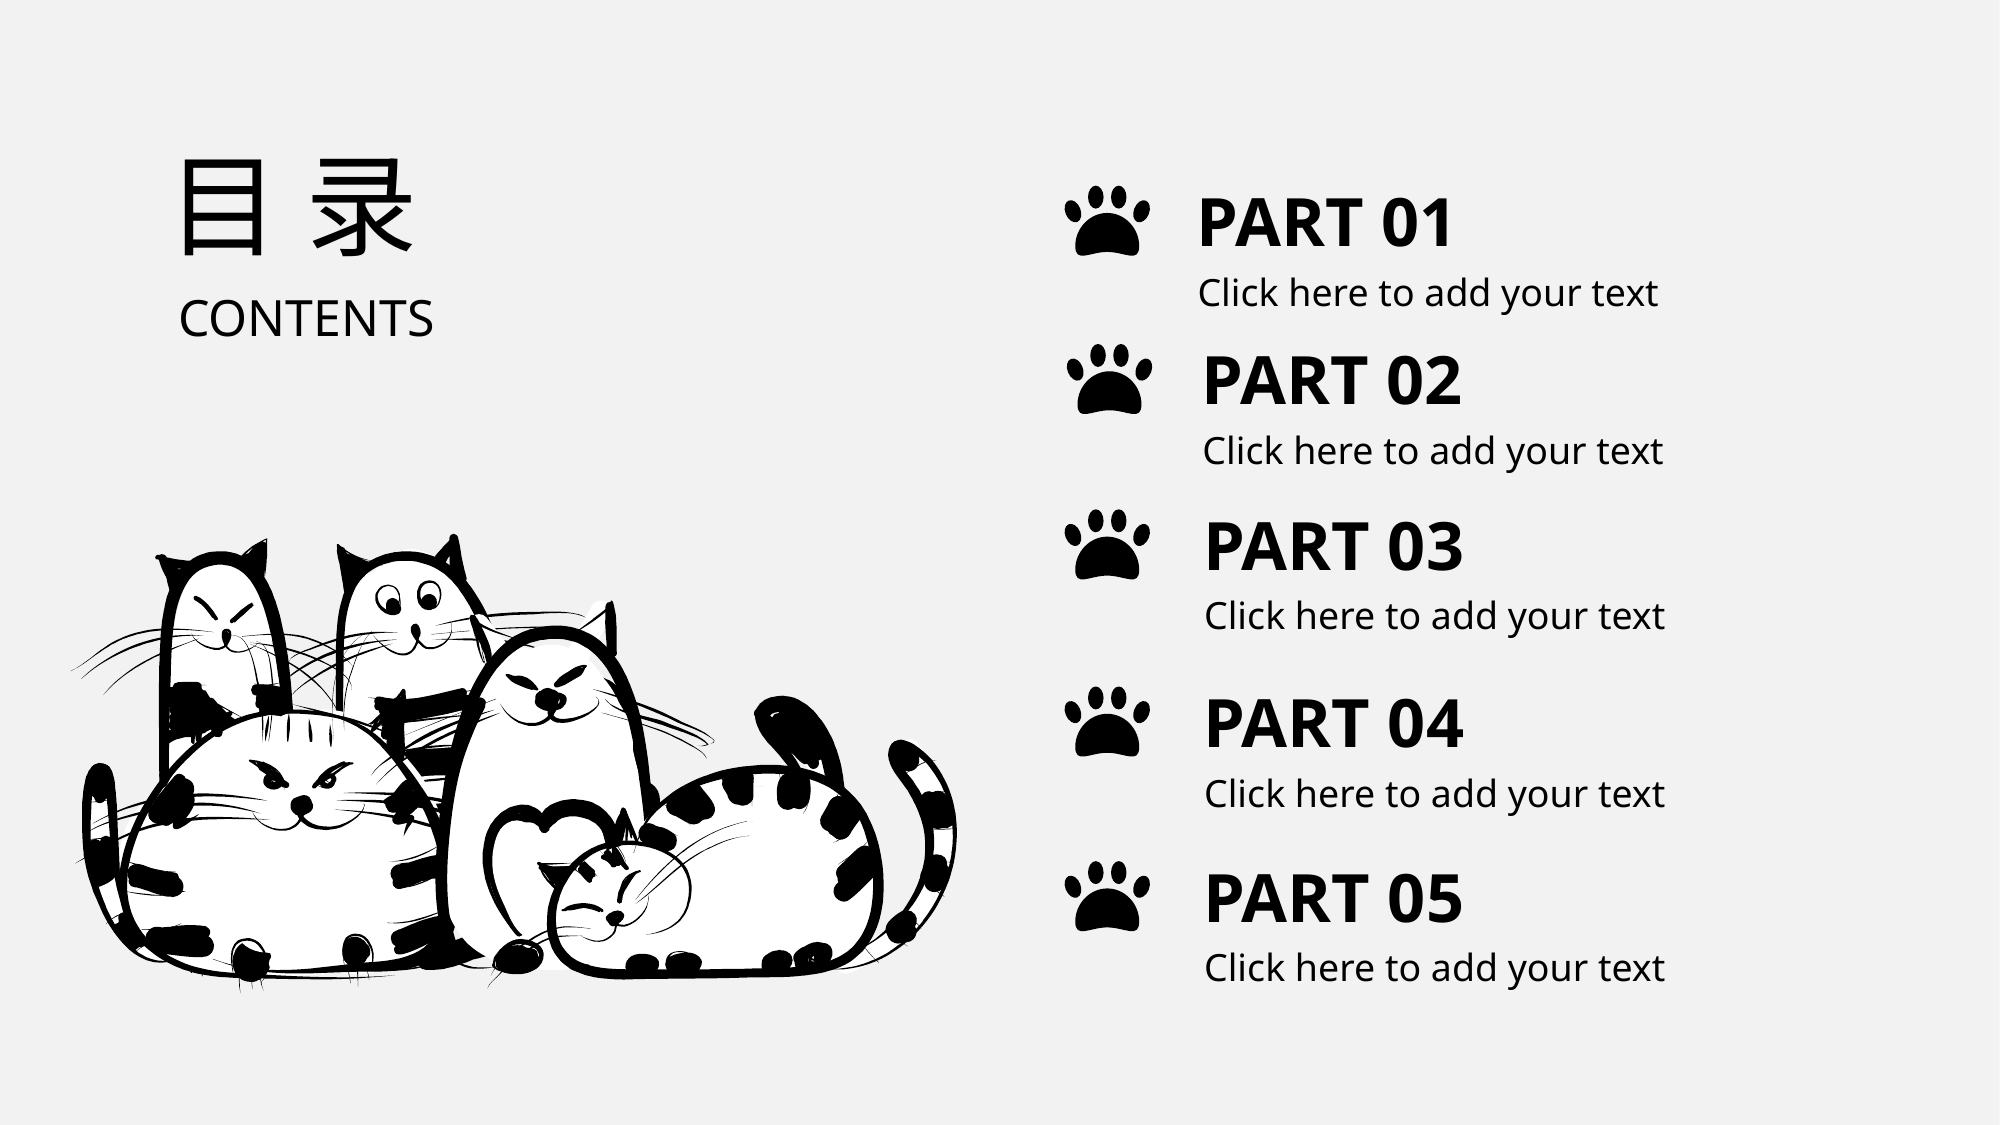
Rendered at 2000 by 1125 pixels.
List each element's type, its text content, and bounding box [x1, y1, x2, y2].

text_box Click here to add your text [1187, 419, 1861, 480]
picture [1064, 509, 1151, 580]
text_box Click here to add your text [1182, 261, 1856, 321]
text_box Click here to add your text [1189, 936, 1863, 997]
picture [1064, 686, 1151, 757]
text_box PART 05 [1188, 848, 1520, 943]
text_box CONTENTS [152, 278, 460, 354]
picture [1064, 185, 1151, 256]
text_box Click here to add your text [1189, 762, 1863, 822]
text_box PART 04 [1188, 673, 1520, 769]
text_box PART 03 [1188, 496, 1520, 591]
text_box PART 02 [1187, 330, 1518, 419]
picture [1066, 343, 1153, 415]
text_box 目 录 [152, 127, 484, 278]
picture [70, 533, 958, 994]
text_box Click here to add your text [1189, 584, 1863, 645]
picture [1064, 860, 1151, 932]
text_box PART 01 [1182, 172, 1513, 261]
